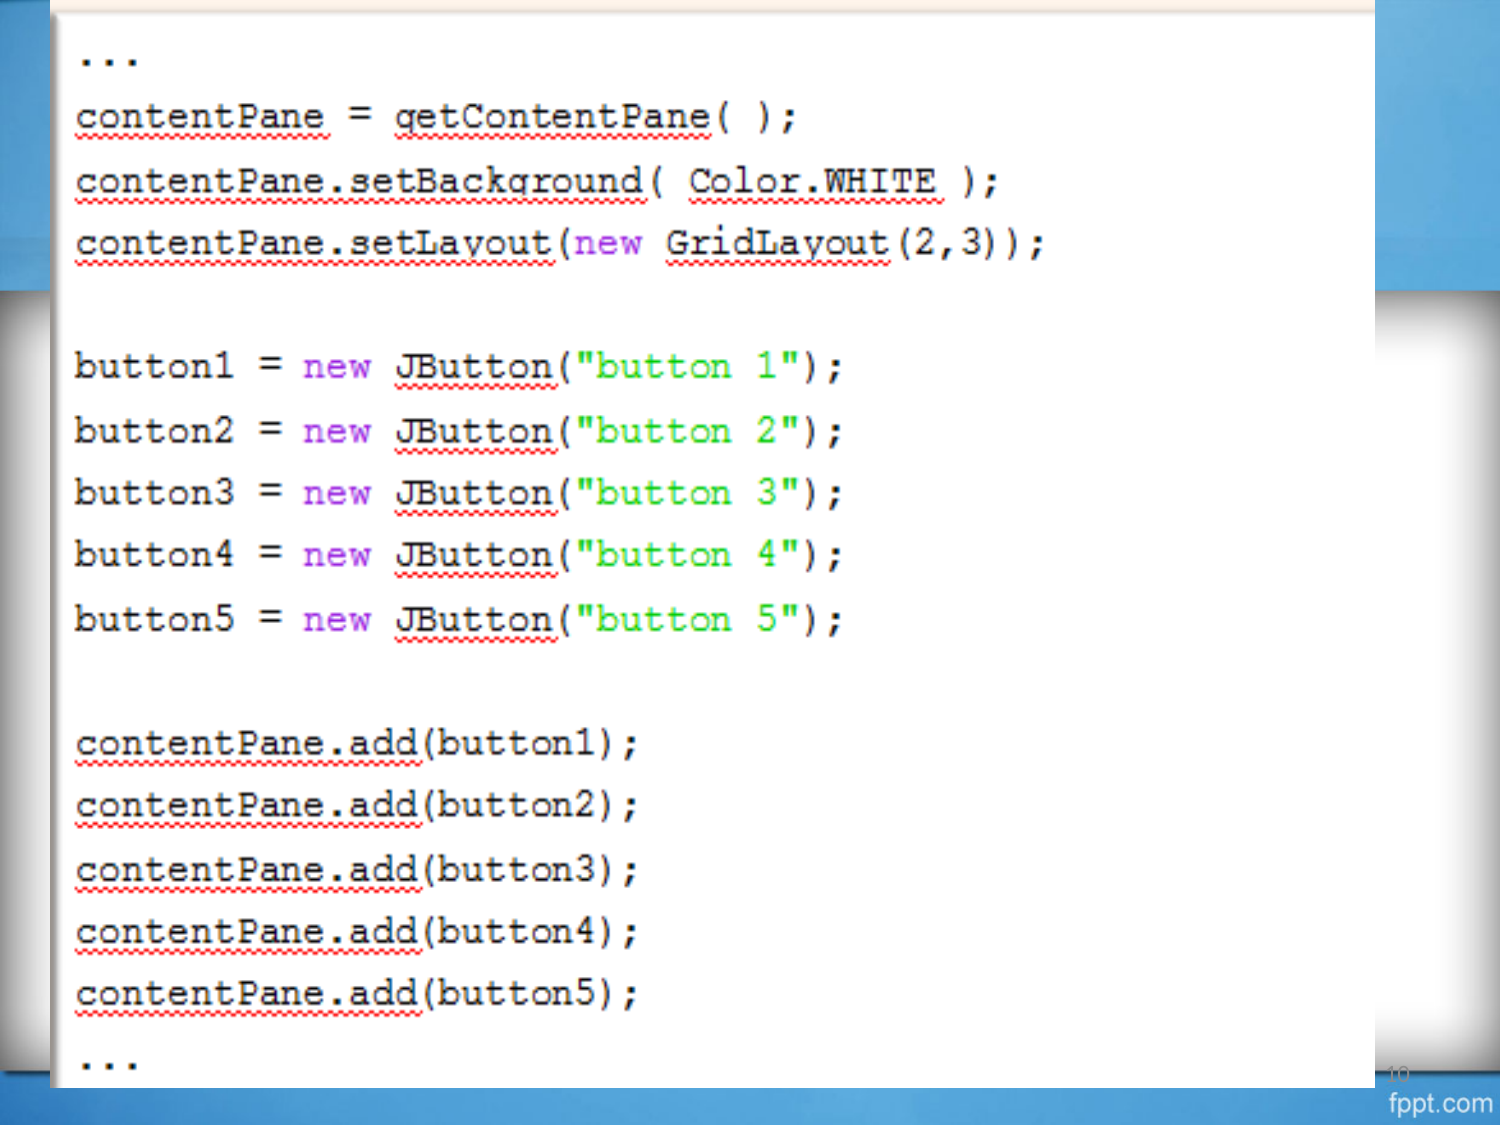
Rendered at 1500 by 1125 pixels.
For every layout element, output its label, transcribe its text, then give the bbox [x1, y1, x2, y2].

slide_number 10 [1370, 1042, 1425, 1103]
picture [0, 0, 1500, 1125]
